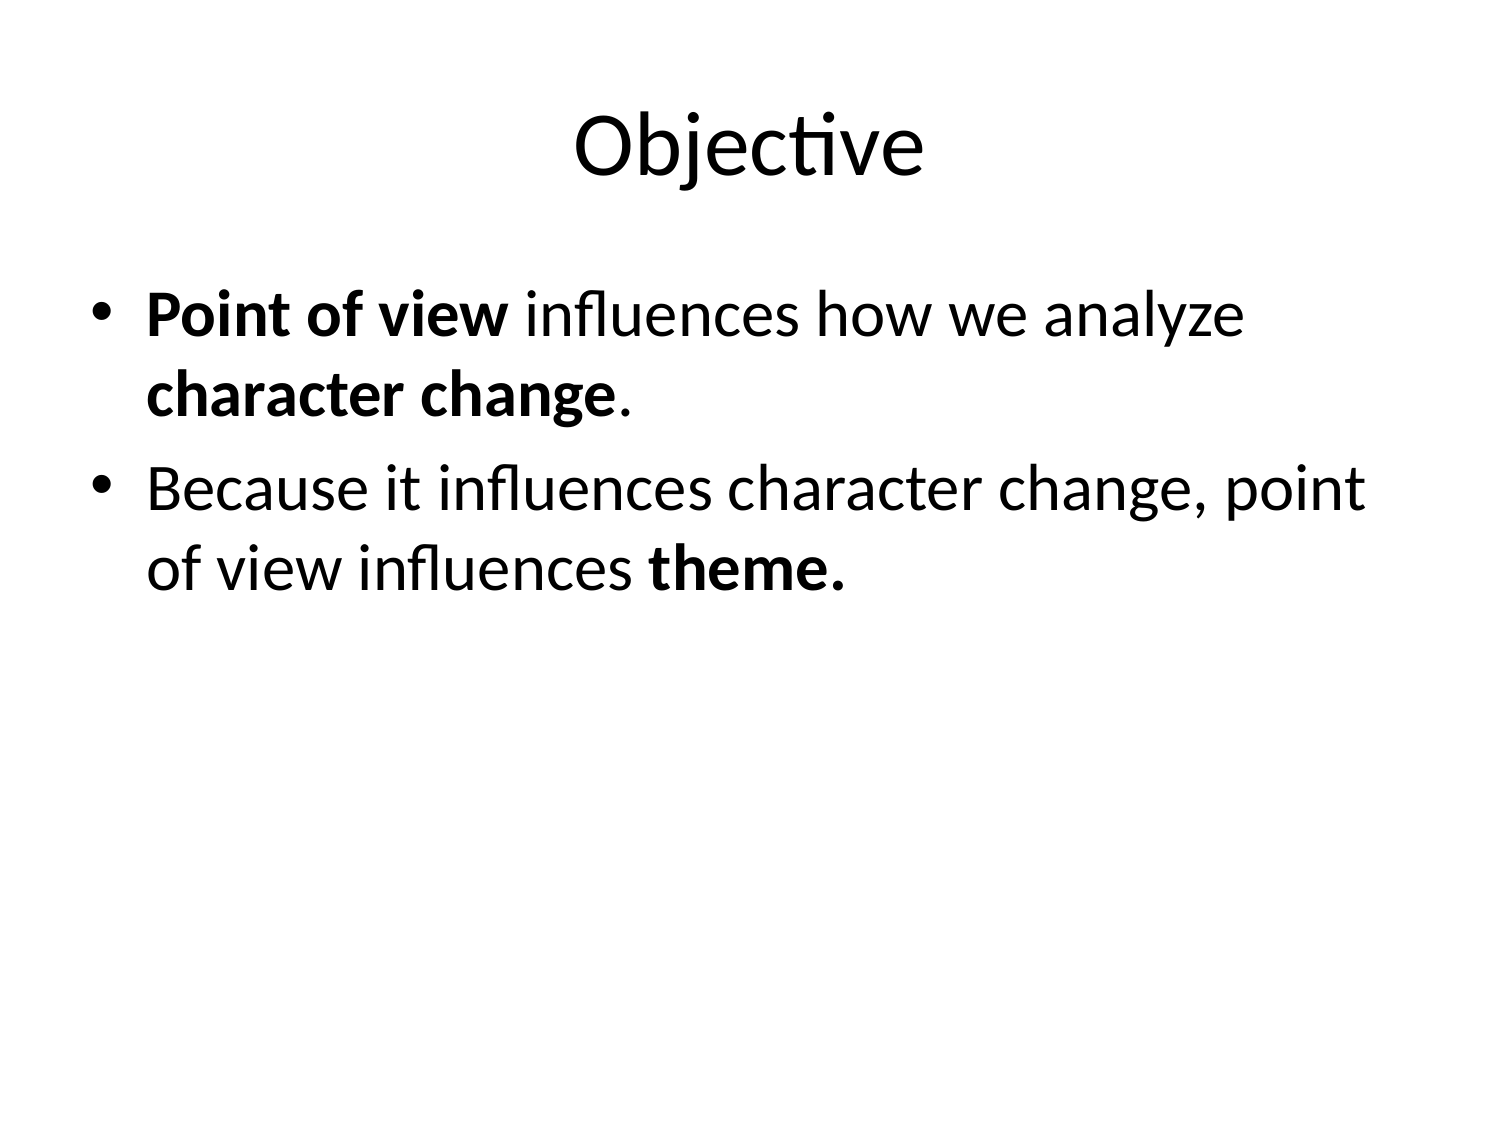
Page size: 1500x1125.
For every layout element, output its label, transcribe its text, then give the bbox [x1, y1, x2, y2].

title Objective [75, 45, 1425, 233]
list Point of view influences how we analyze character change. Because it influences character change, point of view influences theme. [75, 262, 1425, 1005]
